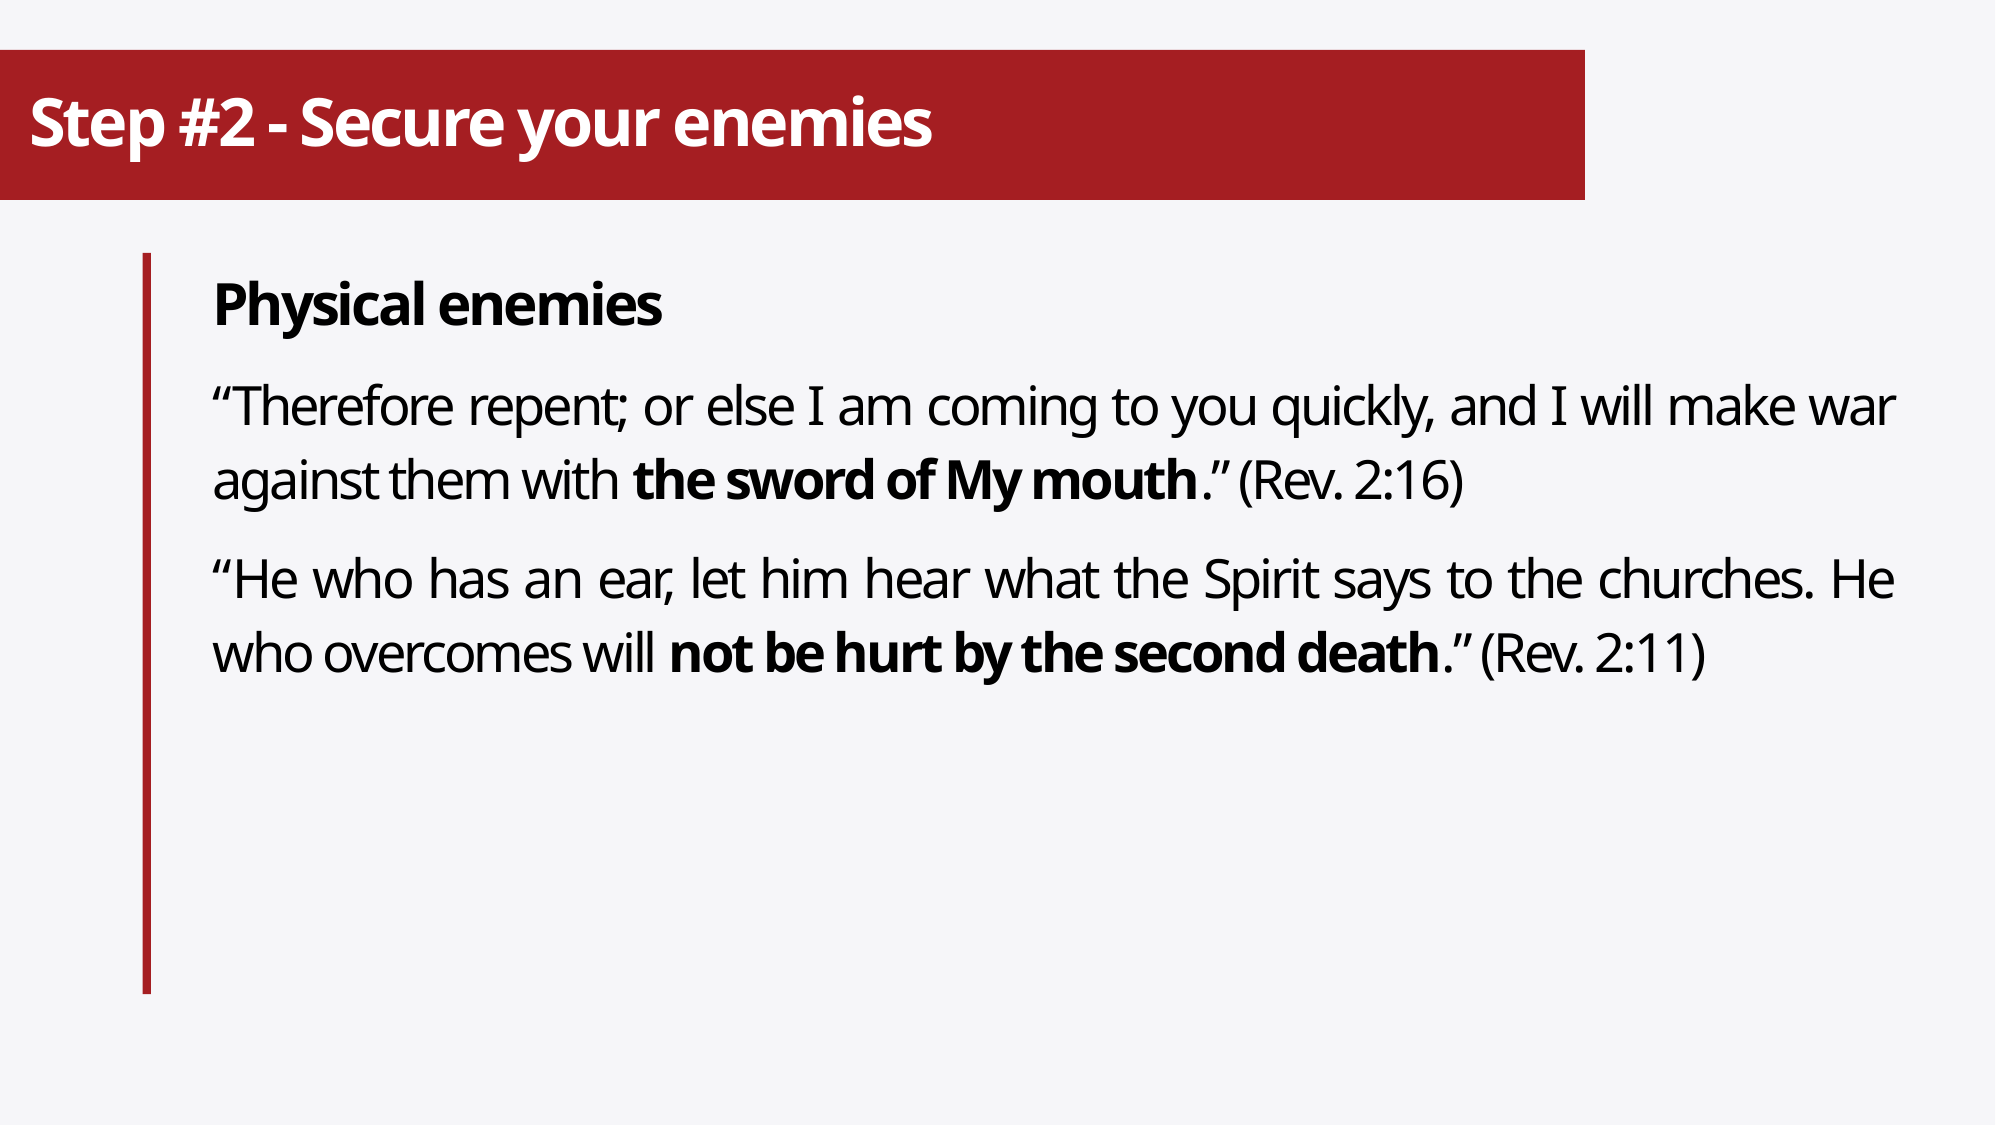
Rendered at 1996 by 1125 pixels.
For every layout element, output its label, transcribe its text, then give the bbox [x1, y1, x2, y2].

title Step #2 - Secure your enemies [14, 62, 1810, 188]
subtitle Physical enemies “Therefore repent; or else I am coming to you quickly, and I will make war against them with the sword of My mouth.” (Rev. 2:16) “He who has an ear, let him hear what the Spirit says to the churches. He who overcomes will not be hurt by the second death.” (Rev. 2:11) [197, 249, 1910, 1000]
